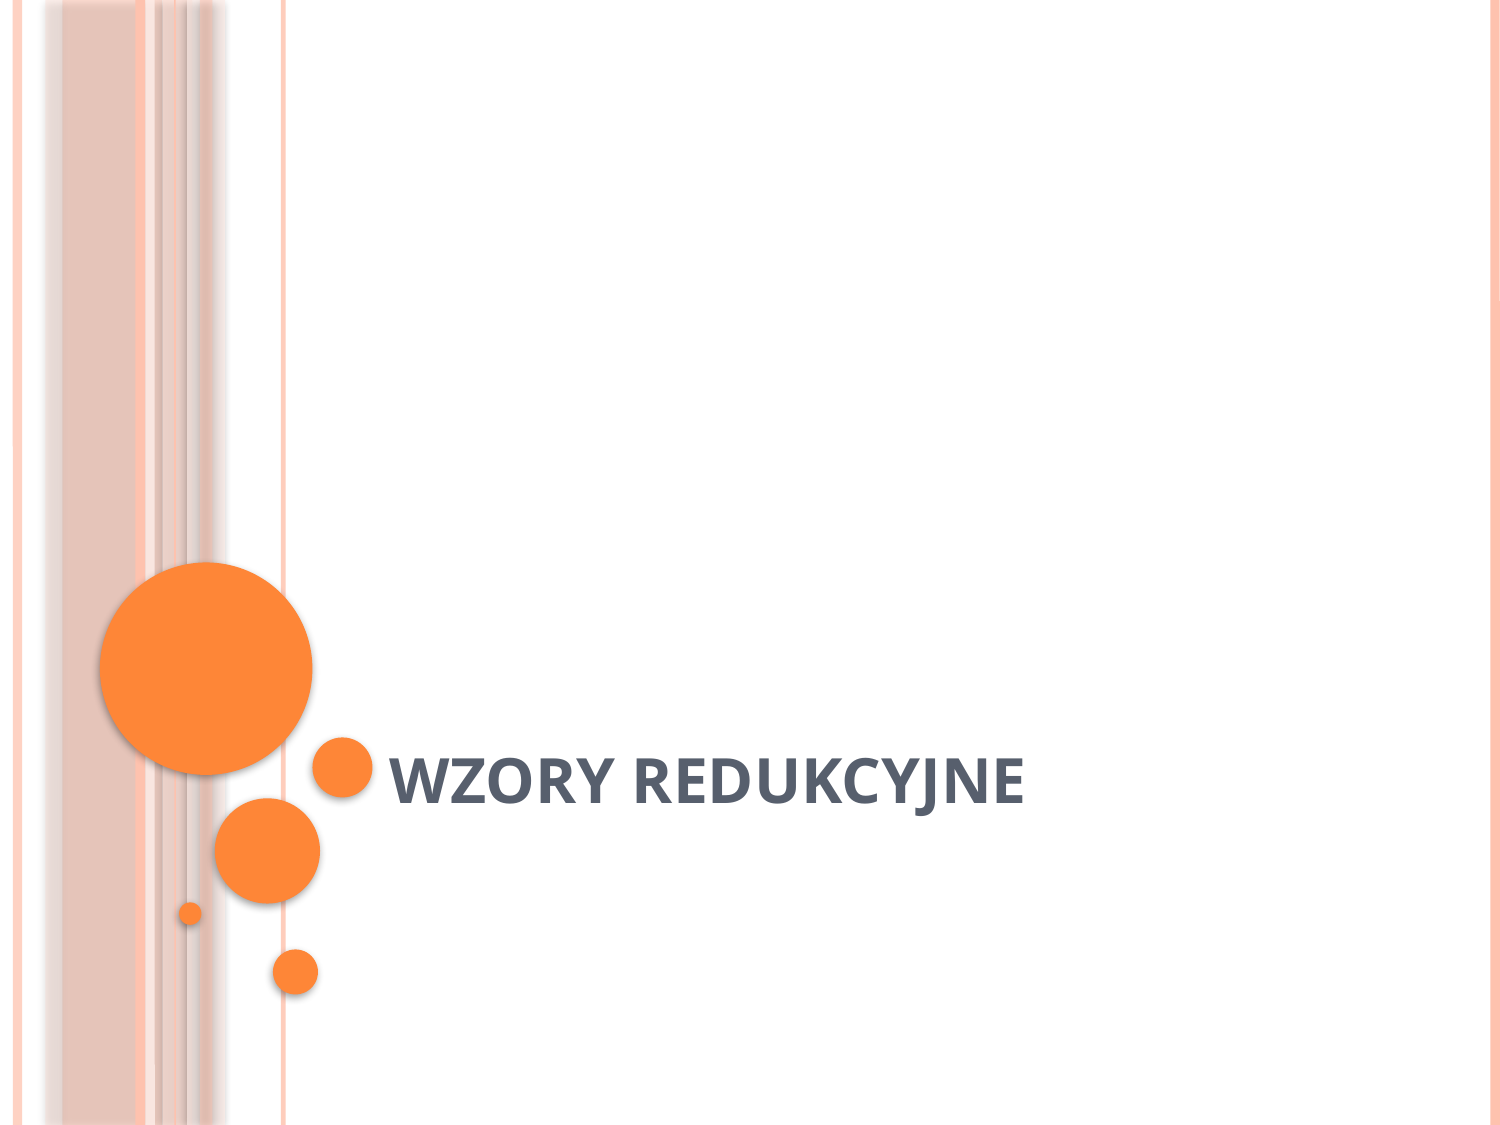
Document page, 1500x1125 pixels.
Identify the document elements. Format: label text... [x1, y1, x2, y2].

title WZORY REDUKCYJNE [375, 512, 1388, 824]
